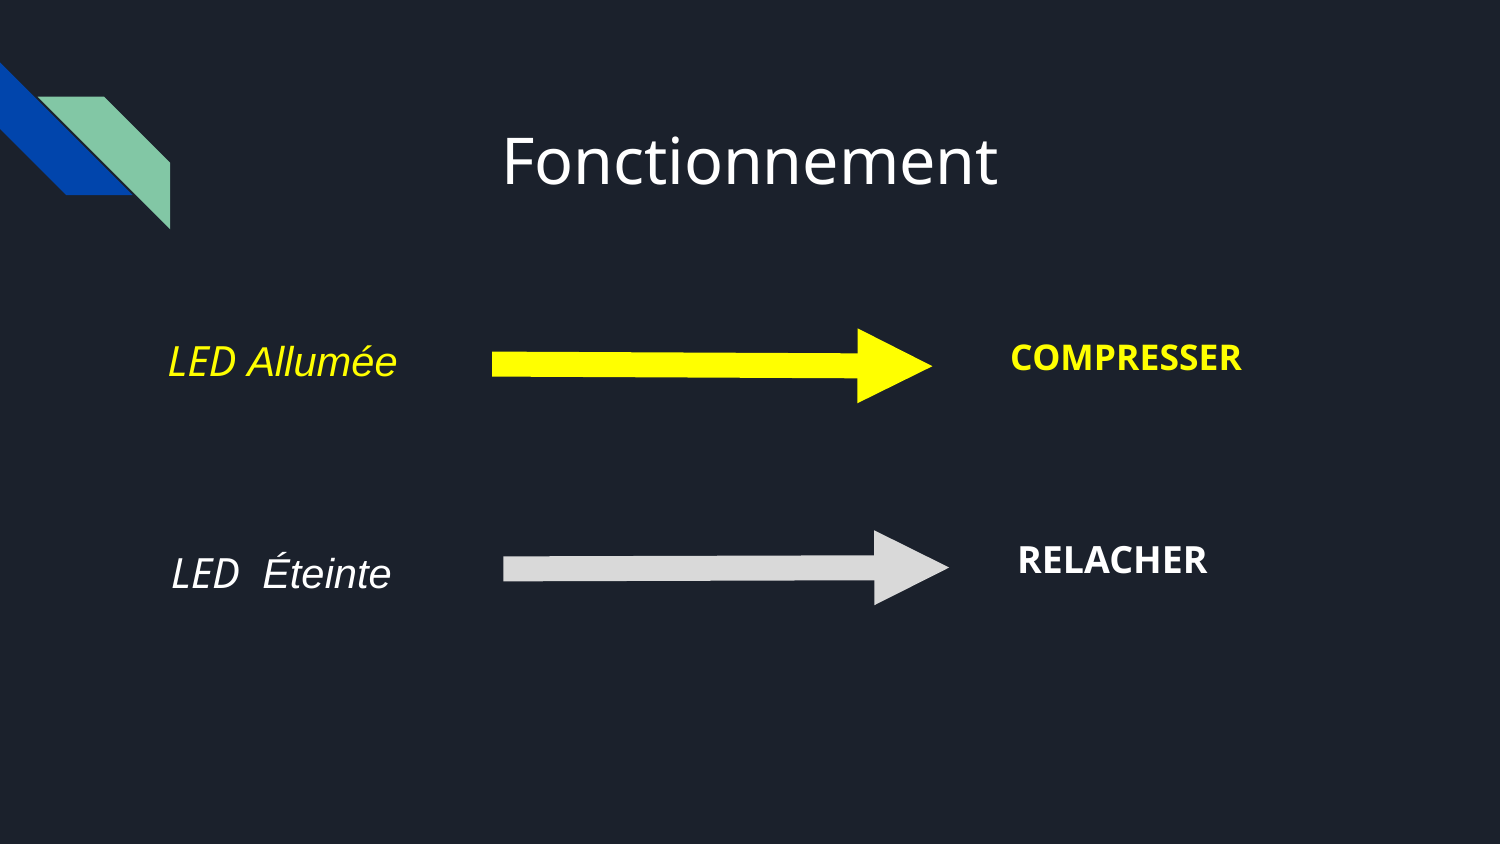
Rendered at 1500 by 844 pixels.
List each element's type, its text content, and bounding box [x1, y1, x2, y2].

title Fonctionnement [306, 105, 1194, 223]
text_box LED Allumée [152, 320, 430, 395]
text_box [491, 363, 933, 367]
text_box COMPRESSER [995, 320, 1273, 438]
text_box RELACHER [1002, 521, 1273, 639]
text_box LED Éteinte [155, 532, 426, 628]
